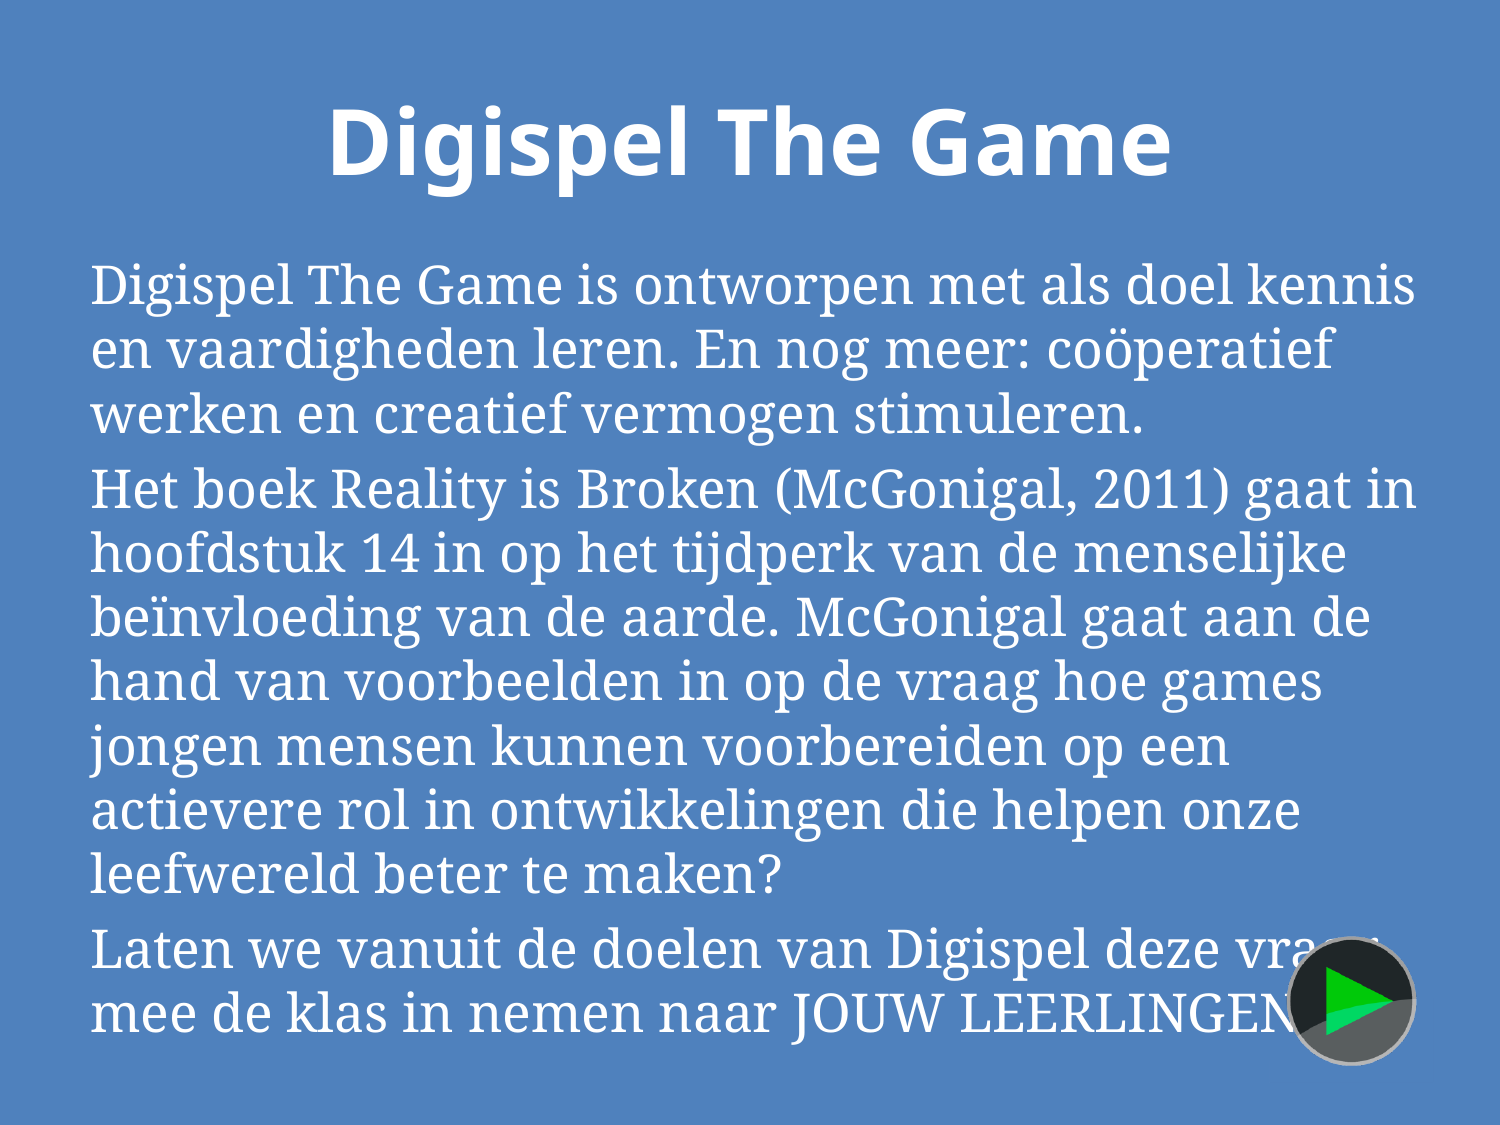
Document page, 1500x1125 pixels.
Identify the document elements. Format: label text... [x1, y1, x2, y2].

picture [1269, 917, 1434, 1083]
title Digispel The Game [75, 45, 1425, 233]
list Digispel The Game is ontworpen met als doel kennis en vaardigheden leren. En nog meer: coöperatief werken en creatief vermogen stimuleren. Het boek Reality is Broken (McGonigal, 2011) gaat in hoofdstuk 14 in op het tijdperk van de menselijke beïnvloeding van de aarde. McGonigal gaat aan de hand van voorbeelden in op de vraag hoe games jongen mensen kunnen voorbereiden op een actievere rol in ontwikkelingen die helpen onze leefwereld beter te maken? Laten we vanuit de doelen van Digispel deze vraag mee de klas in nemen naar JOUW LEERLINGEN. [75, 243, 1436, 1106]
